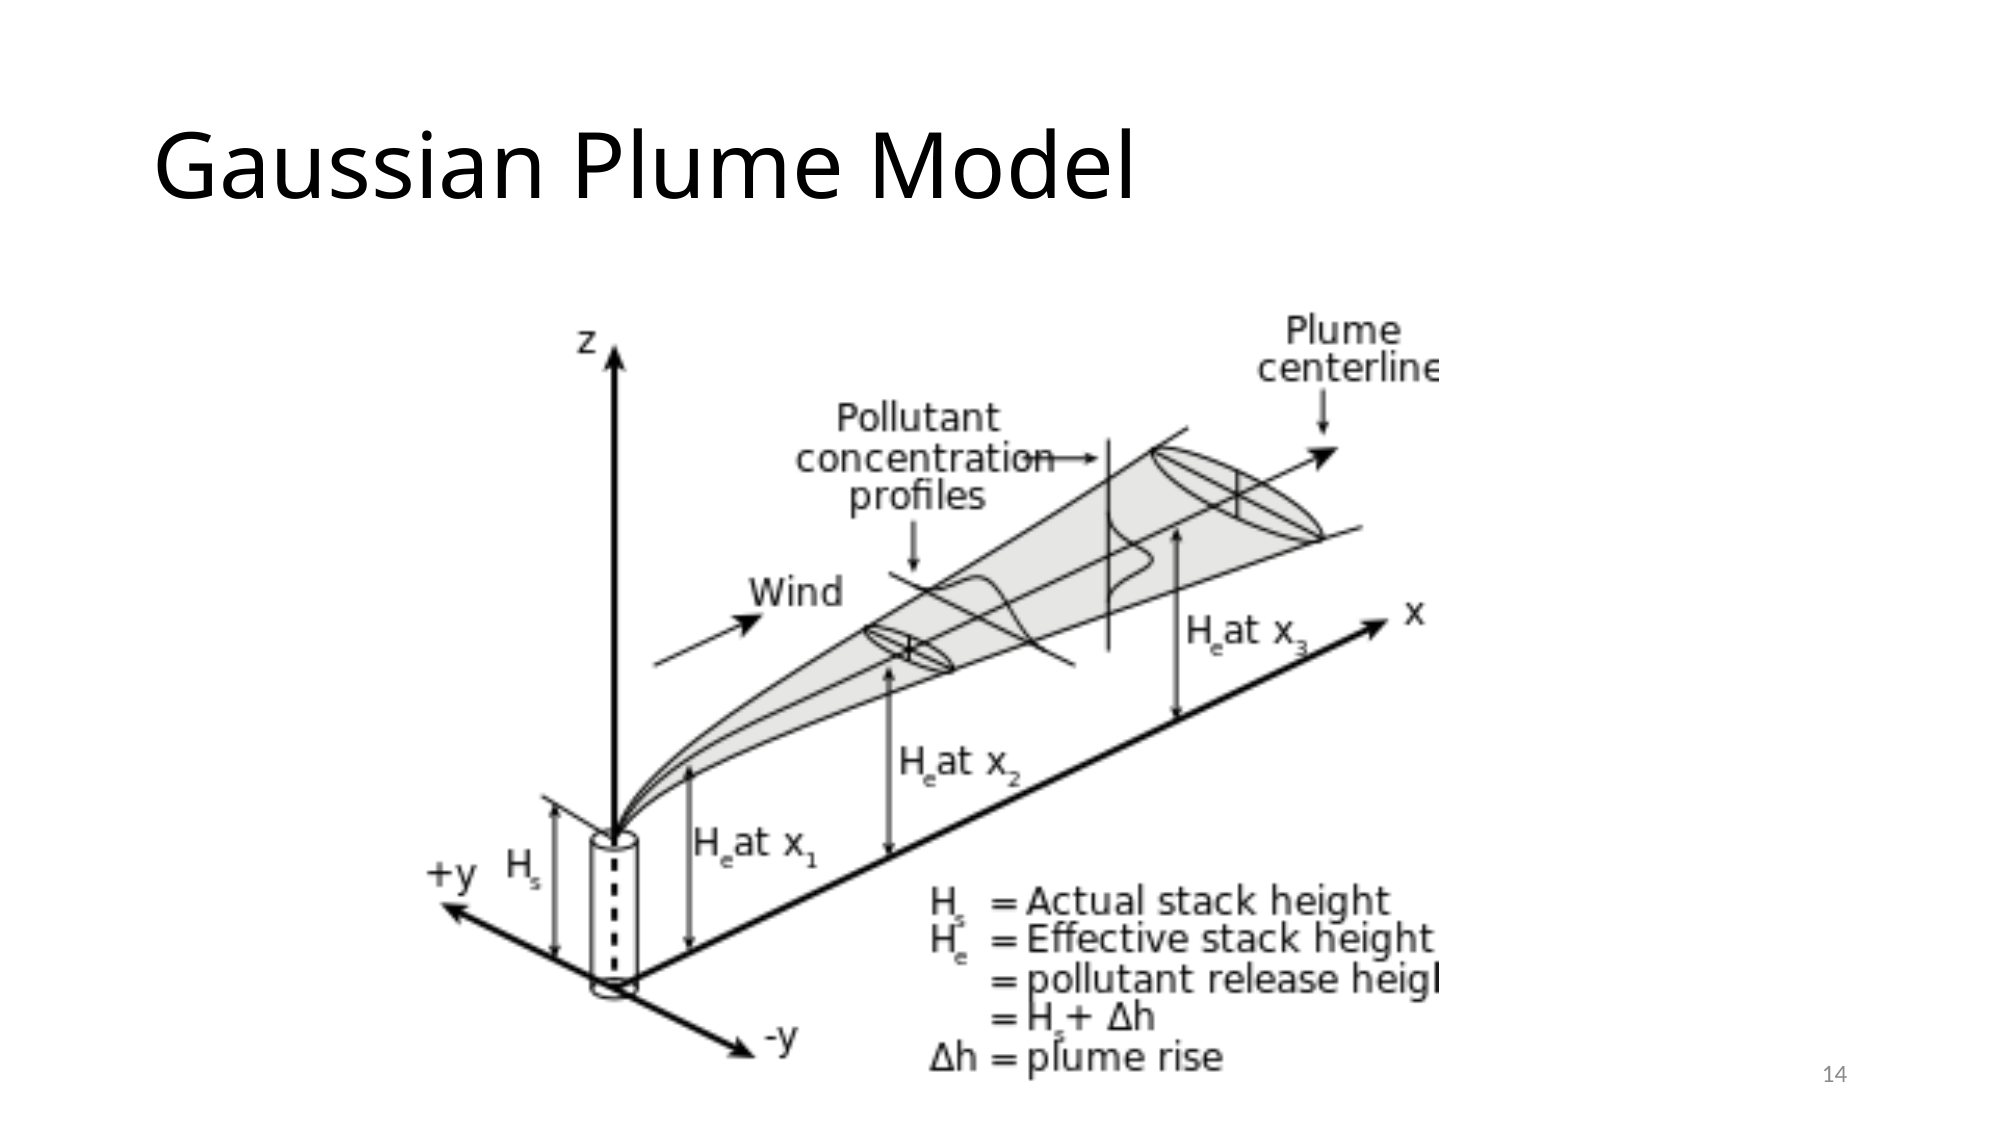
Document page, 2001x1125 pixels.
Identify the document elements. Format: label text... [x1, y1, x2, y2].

slide_number 14 [1439, 1042, 1863, 1103]
title Gaussian Plume Model [137, 59, 1863, 278]
picture [400, 295, 1439, 1103]
